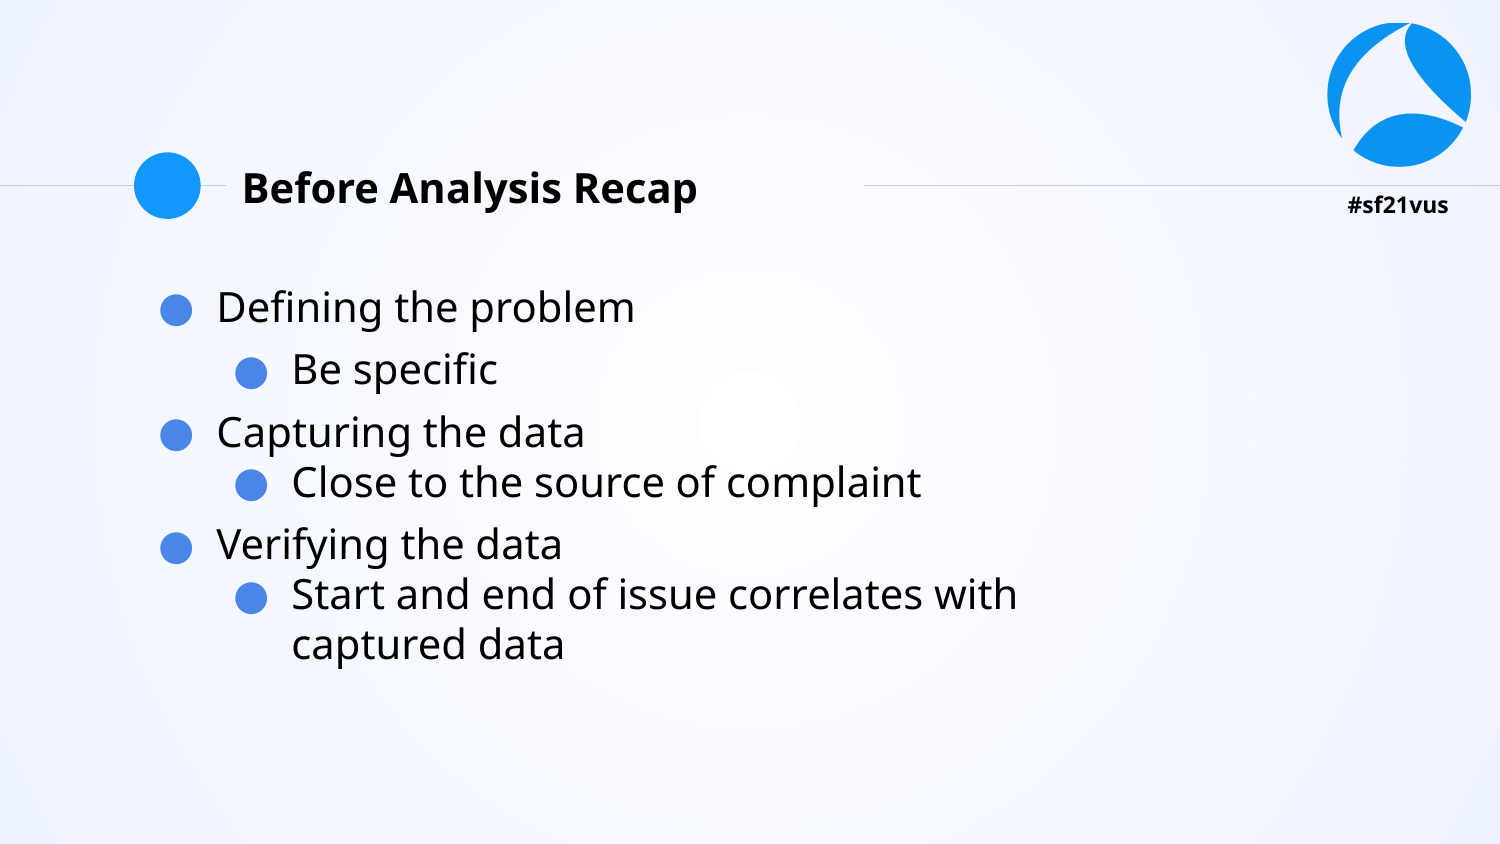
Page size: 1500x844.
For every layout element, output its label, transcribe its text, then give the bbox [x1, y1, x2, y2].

list Defining the problem Be specific Capturing the data Close to the source of complaint Verifying the data Start and end of issue correlates with captured data [126, 265, 1163, 796]
title Before Analysis Recap [226, 151, 863, 223]
picture [1327, 23, 1471, 167]
